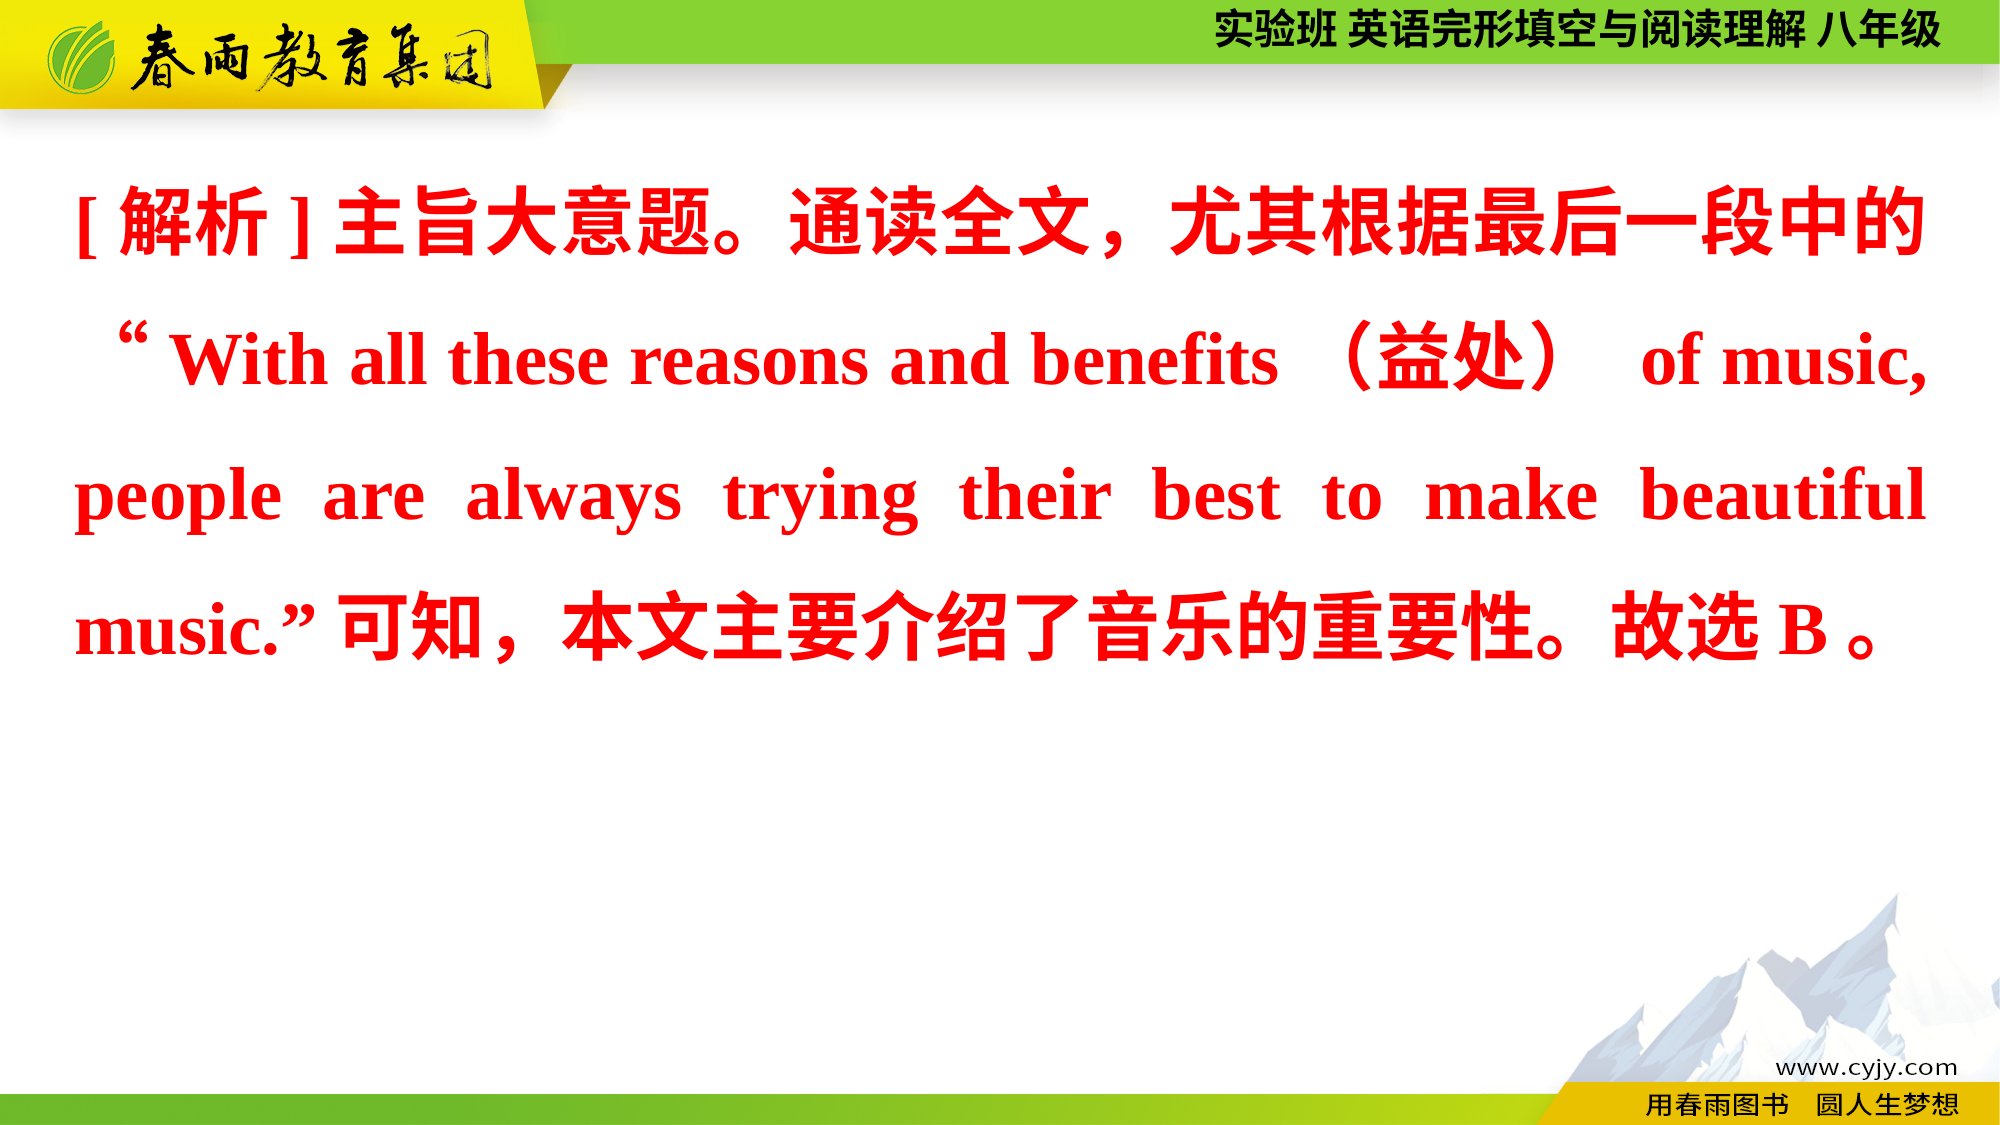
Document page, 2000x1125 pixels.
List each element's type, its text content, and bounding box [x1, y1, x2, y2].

list [解析]主旨大意题。通读全文，尤其根据最后一段中的“With all these reasons and benefits（益处） of music, people are always trying their best to make beautiful music.”可知，本文主要介绍了音乐的重要性。故选B。 [59, 122, 1944, 666]
picture [0, 0, 2000, 1125]
